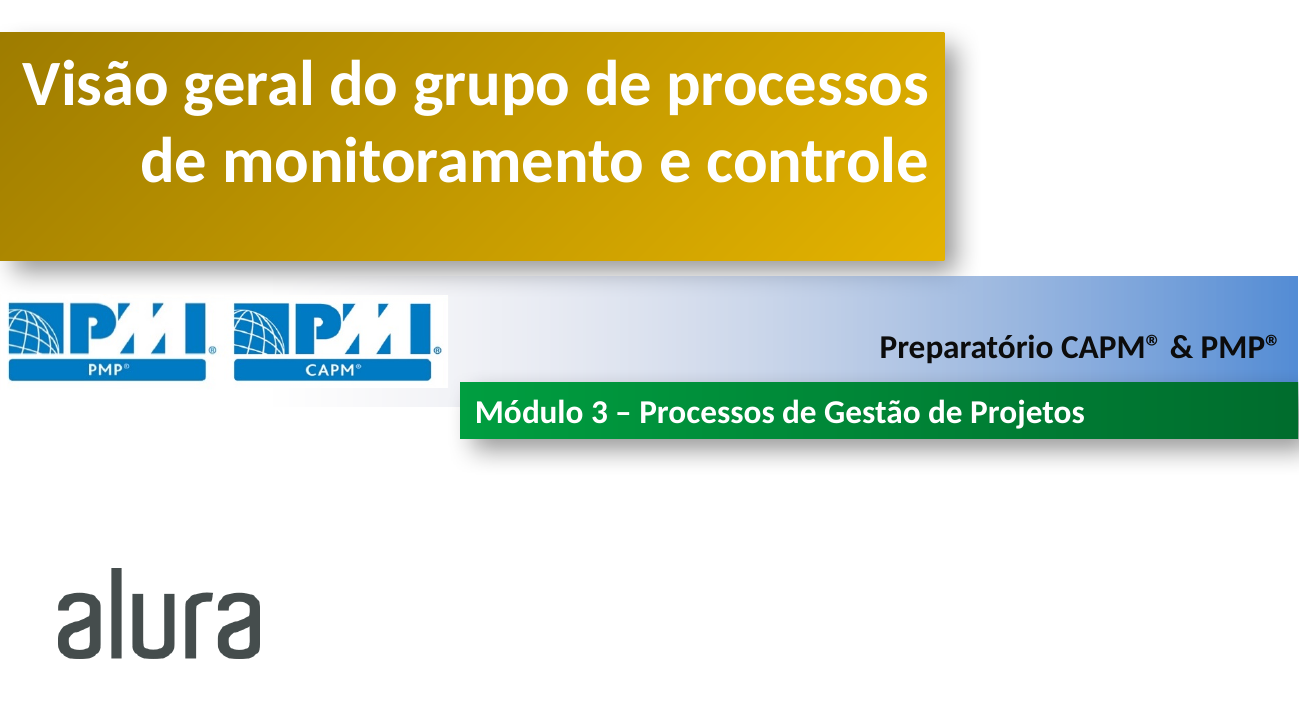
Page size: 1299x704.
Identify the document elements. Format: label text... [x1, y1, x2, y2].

text_box [270, 276, 1298, 317]
picture [58, 568, 260, 660]
text_box Preparatório CAPM® & PMP® [452, 317, 1298, 374]
text_box Visão geral do grupo de processos de monitoramento e controle [0, 32, 945, 261]
text_box Módulo 3 – Processos de Gestão de Projetos [460, 382, 1299, 439]
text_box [0, 294, 449, 390]
text_box [270, 374, 1298, 407]
